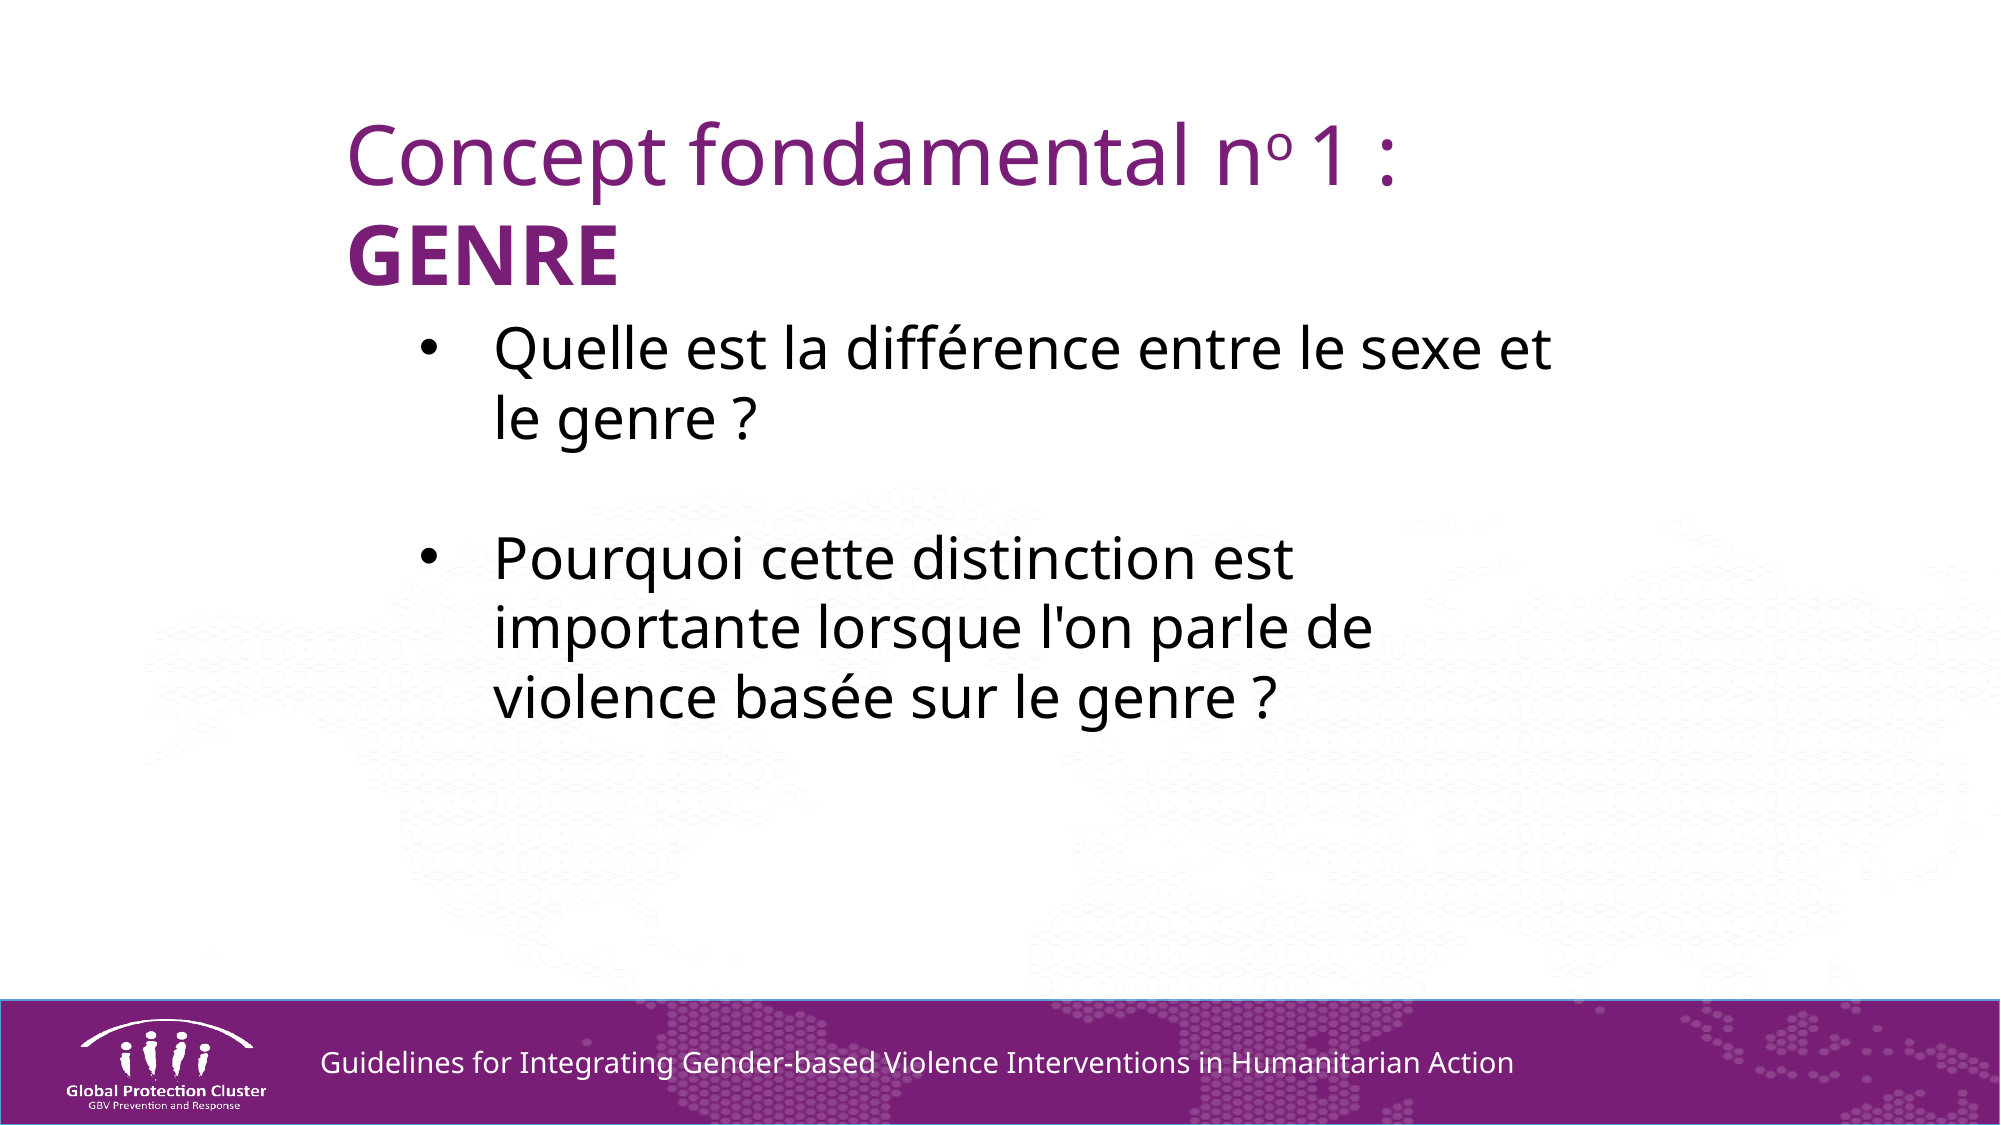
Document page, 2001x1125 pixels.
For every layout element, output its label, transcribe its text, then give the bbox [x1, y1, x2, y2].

text_box Concept fondamental no 1 : GENRE [329, 94, 1565, 378]
picture [56, 254, 2001, 1125]
text_box Quelle est la différence entre le sexe et le genre ? Pourquoi cette distinction est importante lorsque l'on parle de violence basée sur le genre ? [403, 303, 1590, 898]
